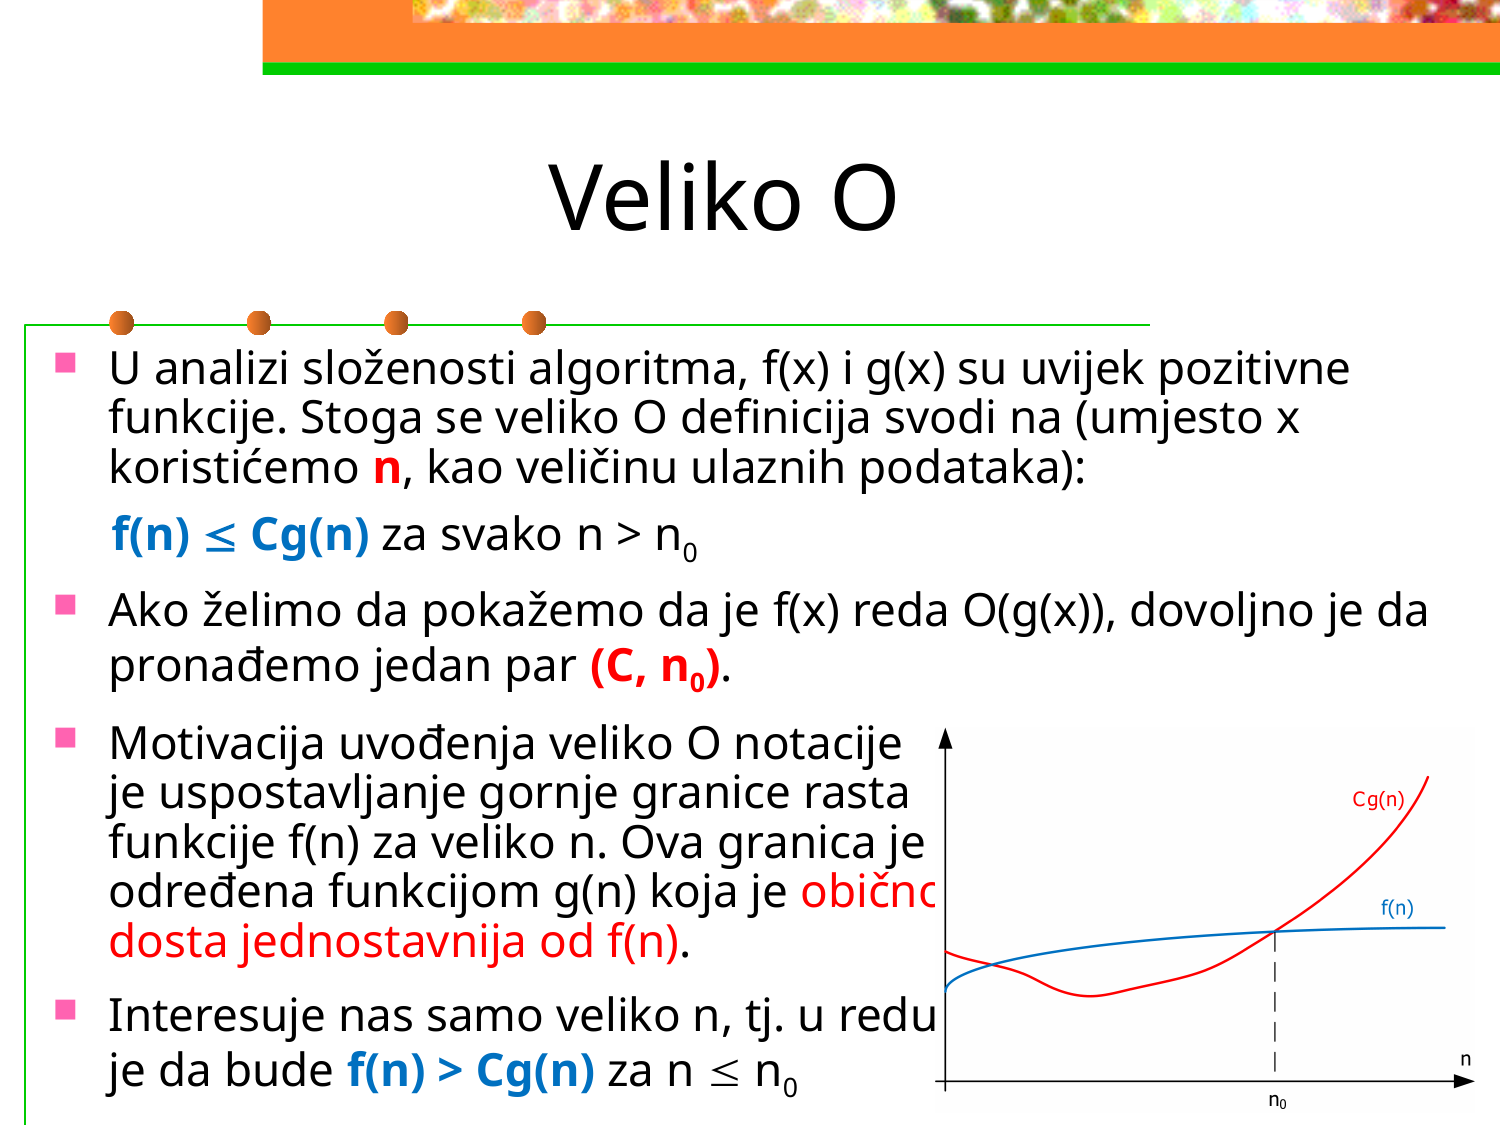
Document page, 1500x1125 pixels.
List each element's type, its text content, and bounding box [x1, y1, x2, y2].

title Veliko O [87, 99, 1363, 288]
picture [935, 727, 1475, 1113]
text_box U analizi složenosti algoritma, f(x) i g(x) su uvijek pozitivne funkcije. Stoga se veliko O definicija svodi na (umjesto x koristićemo n, kao veličinu ulaznih podataka): f(n)  Cg(n) za svako n > n0 Ako želimo da pokažemo da je f(x) reda O(g(x)), dovoljno je da pronađemo jedan par (C, n0). [37, 337, 1450, 727]
text_box Motivacija uvođenja veliko O notacije je uspostavljanje gornje granice rasta funkcije f(n) za veliko n. Ova granica je određena funkcijom g(n) koja je obično dosta jednostavnija od f(n). Interesuje nas samo veliko n, tj. u redu je da bude f(n) > Cg(n) za n  n0 [37, 712, 963, 1113]
picture [412, 0, 1500, 23]
